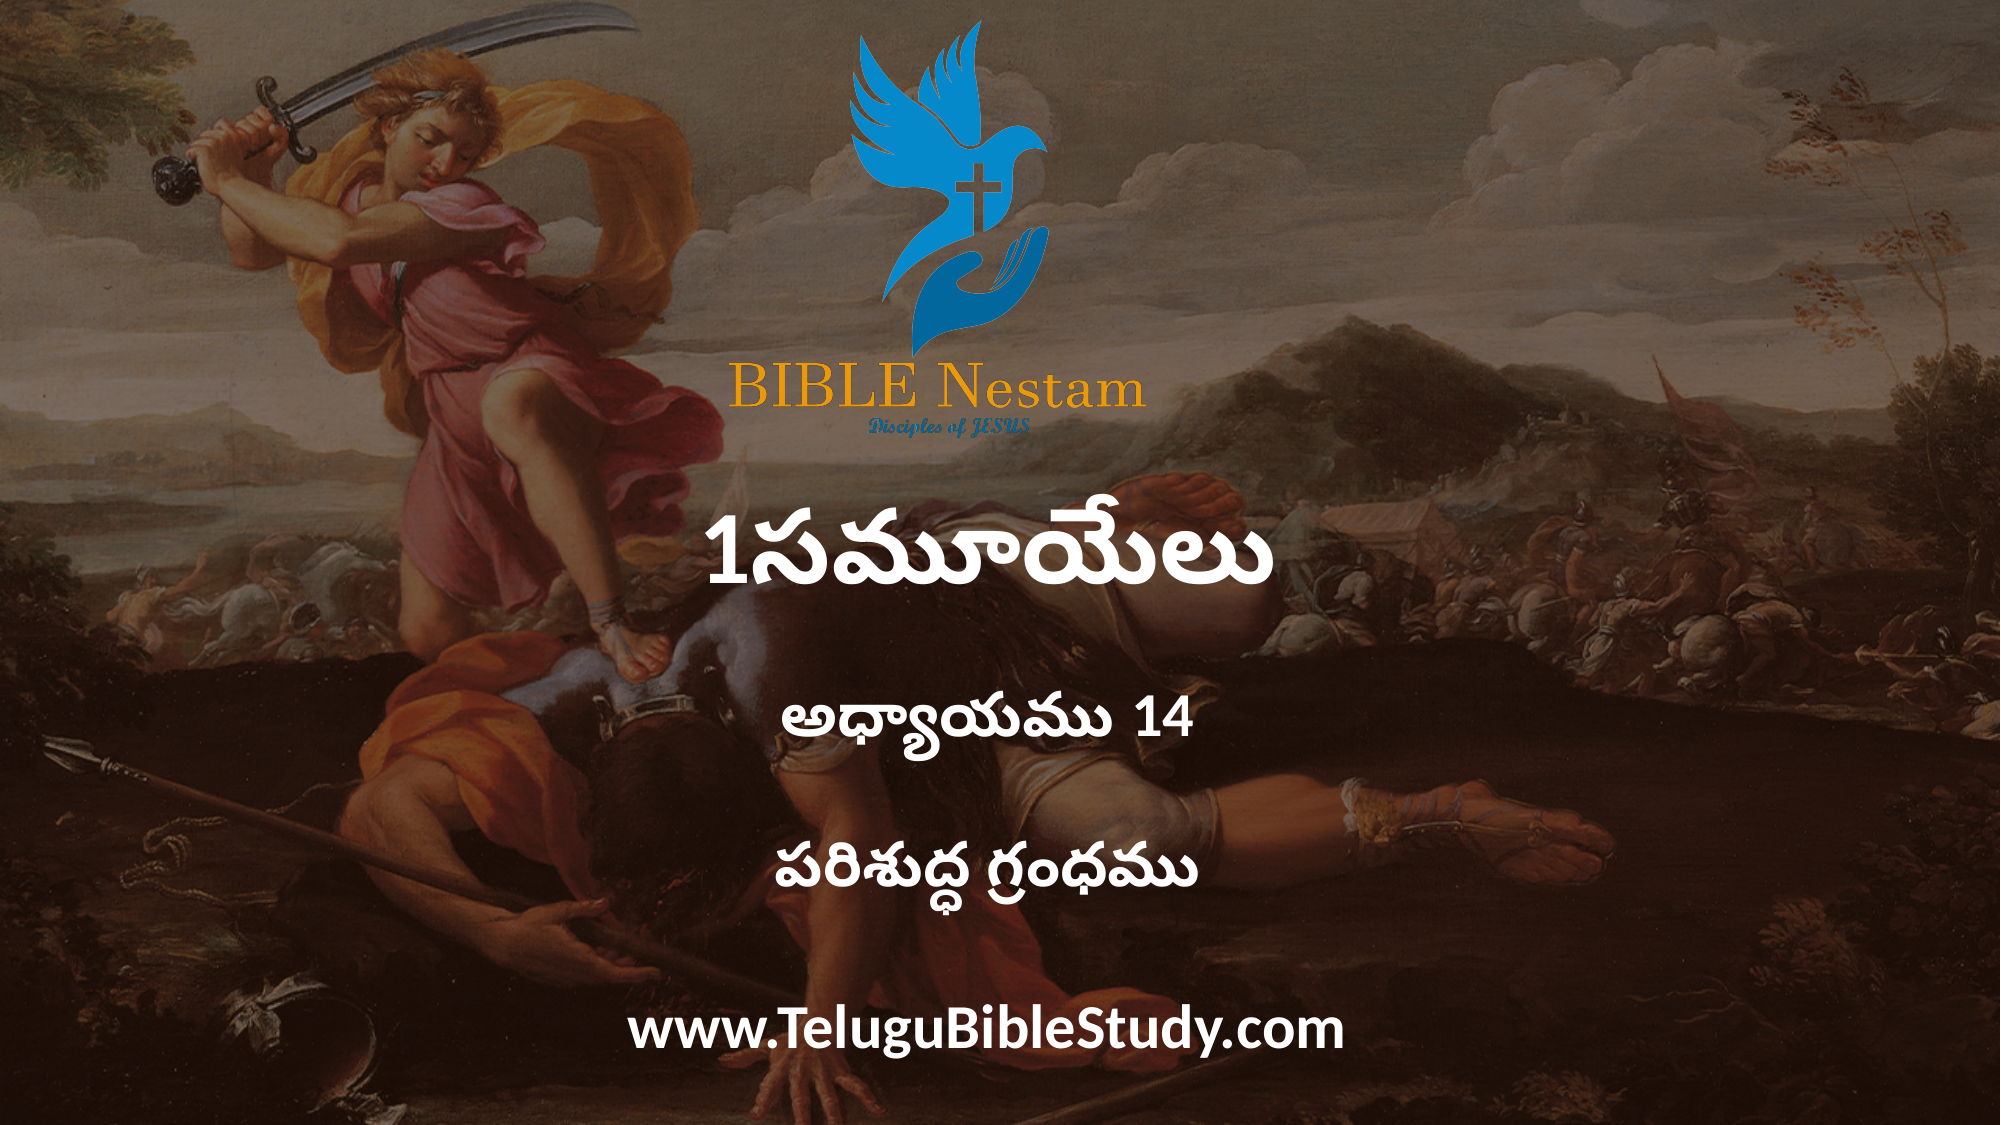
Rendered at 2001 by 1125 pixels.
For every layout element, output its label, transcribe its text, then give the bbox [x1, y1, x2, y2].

title 1సమూయేలు [50, 437, 1925, 646]
subtitle అధ్యాయము 14 పరిశుద్ధ గ్రంధము www.TeluguBibleStudy.com [50, 666, 1925, 1084]
picture [0, 0, 2000, 1125]
